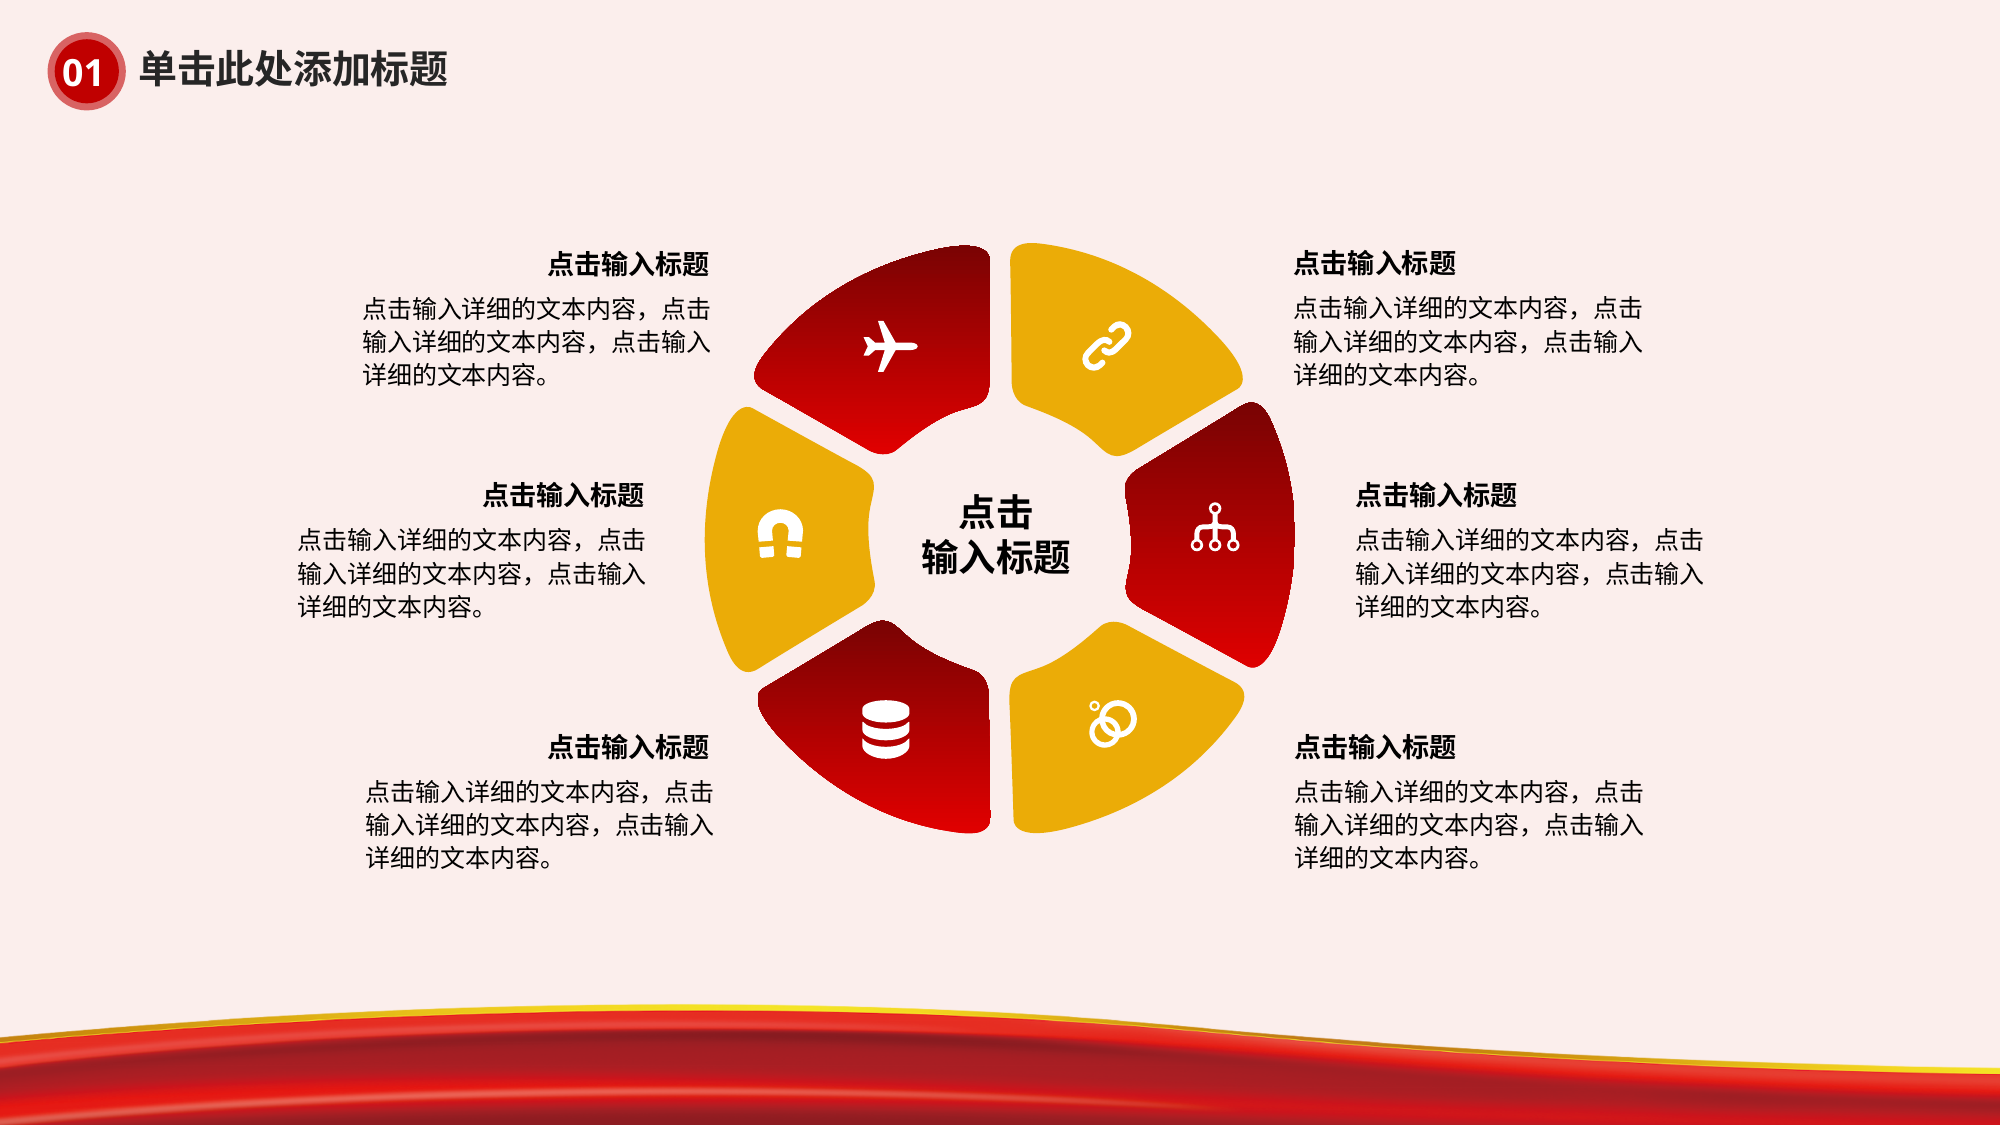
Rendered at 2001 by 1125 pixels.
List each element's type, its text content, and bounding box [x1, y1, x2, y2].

text_box [61, 101, 113, 111]
picture [0, 931, 2000, 1125]
text_box [61, 32, 112, 41]
text_box 01 [47, 41, 149, 101]
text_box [282, 239, 1736, 882]
text_box 单击此处添加标题 [123, 36, 482, 99]
